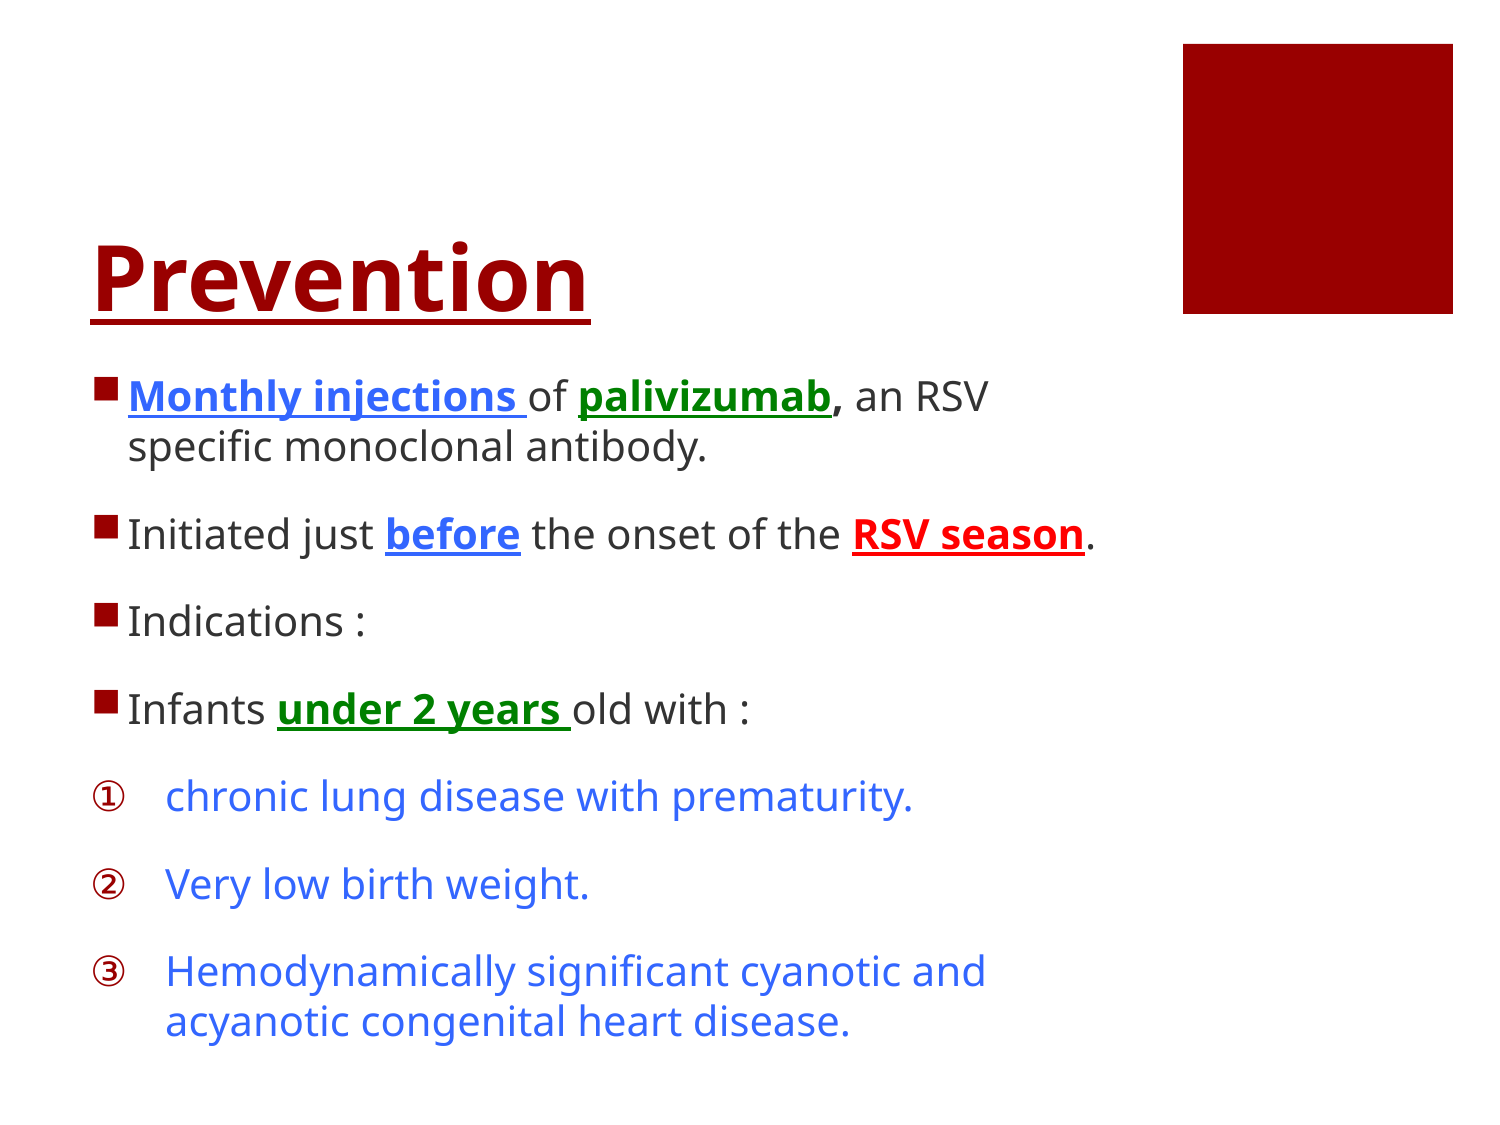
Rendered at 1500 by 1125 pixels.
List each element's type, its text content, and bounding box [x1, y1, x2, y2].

list Monthly injections of palivizumab, an RSV specific monoclonal antibody. Initiated just before the onset of the RSV season. Indications : Infants under 2 years old with : chronic lung disease with prematurity. Very low birth weight. Hemodynamically significant cyanotic and acyanotic congenital heart disease. [75, 362, 1143, 1005]
title Prevention [75, 149, 1143, 338]
